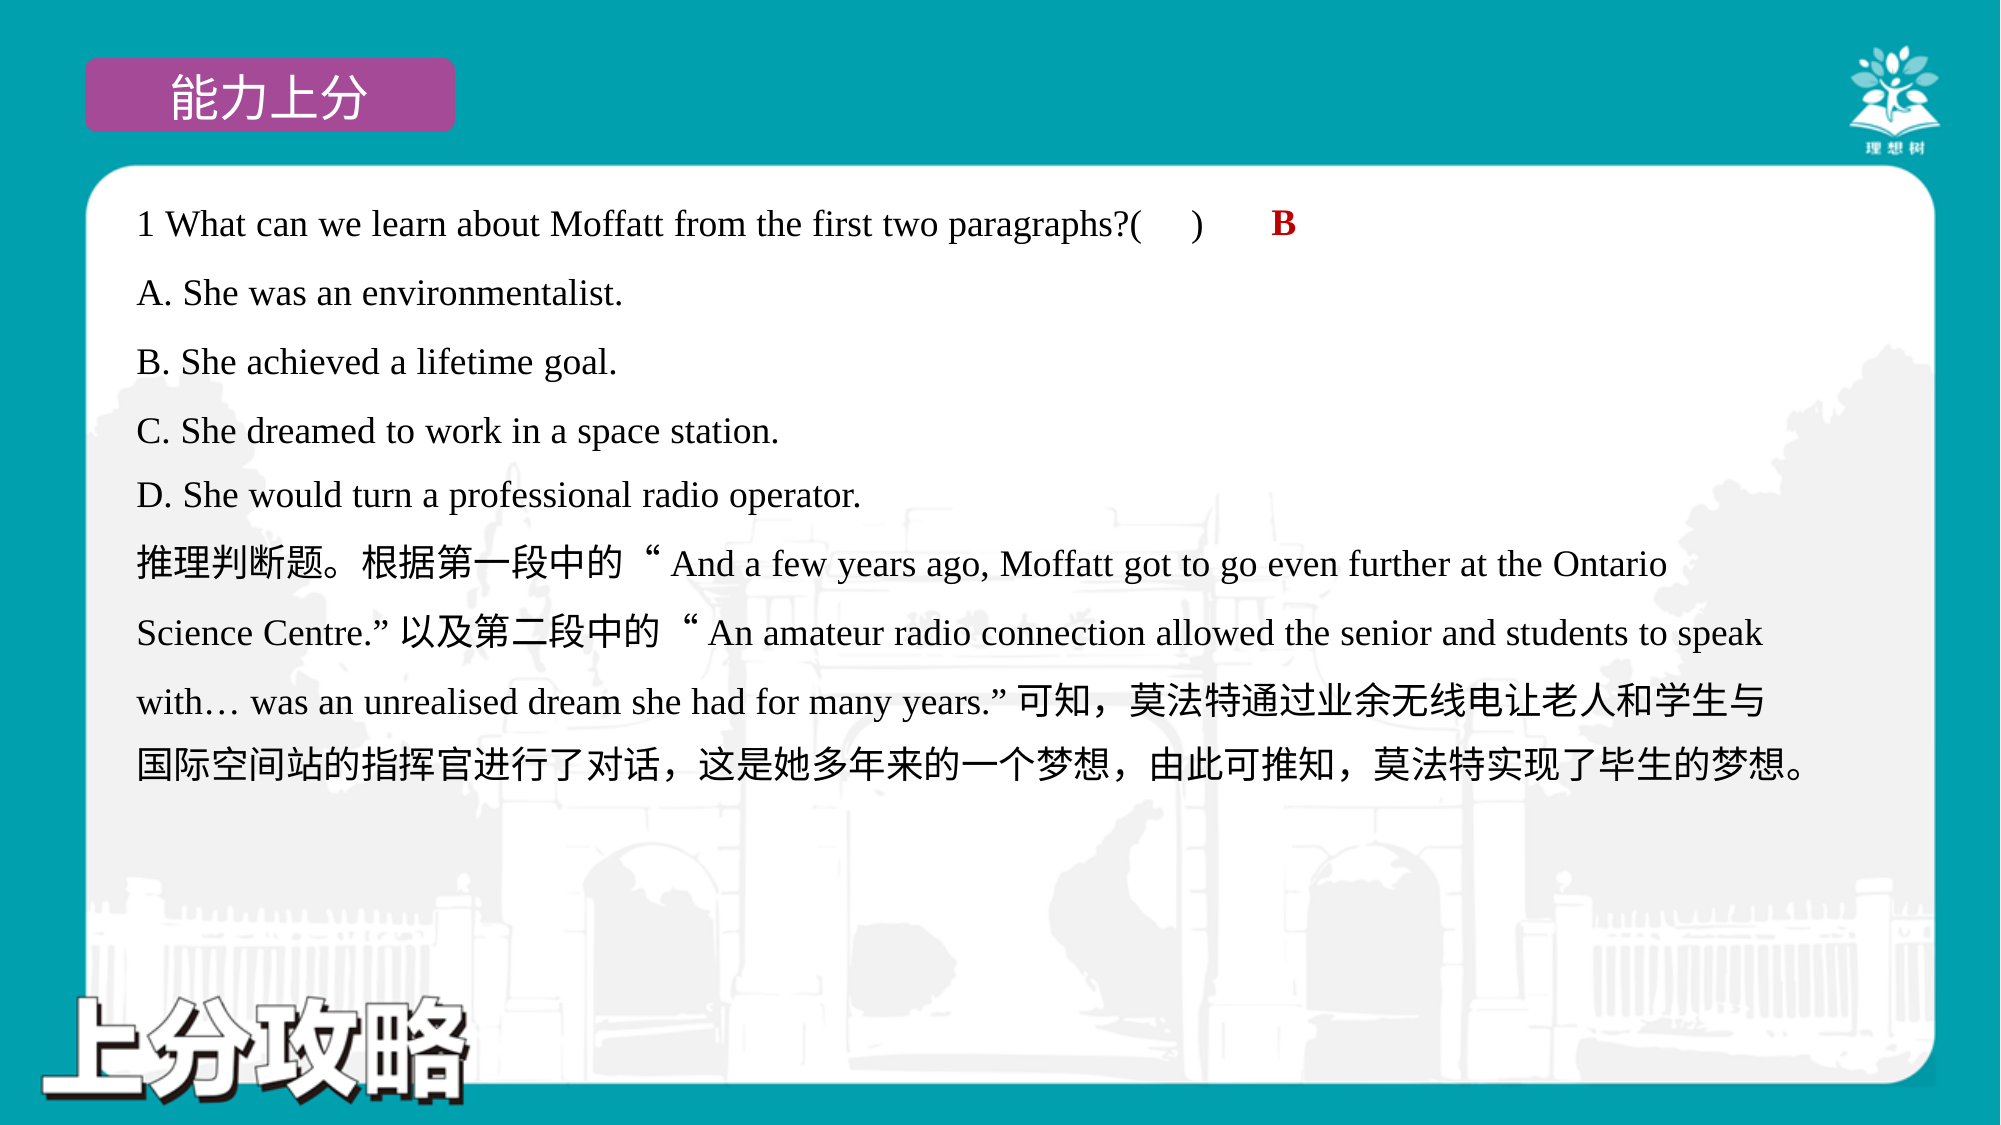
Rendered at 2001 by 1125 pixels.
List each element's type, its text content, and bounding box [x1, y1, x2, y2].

text_box 推理判断题。根据第一段中的“And a few years ago, Moffatt got to go even further at the Ontario Science Centre.”以及第二段中的“An amateur radio connection allowed the senior and students to speak with… was an unrealised dream she had for many years.”可知，莫法特通过业余无线电让老人和学生与 国际空间站的指挥官进行了对话，这是她多年来的一个梦想，由此可推知，莫法特实现了毕生的梦想。 [136, 515, 1865, 780]
text_box B [1257, 176, 1310, 236]
text_box A. She was an environmentalist. B. She achieved a lifetime goal. C. She dreamed to work in a space station. D. She would turn a professional radio operator. [136, 244, 1865, 509]
text_box 1 What can we learn about Moffatt from the first two paragraphs?( ) [136, 176, 1865, 237]
picture [0, 0, 2000, 1125]
